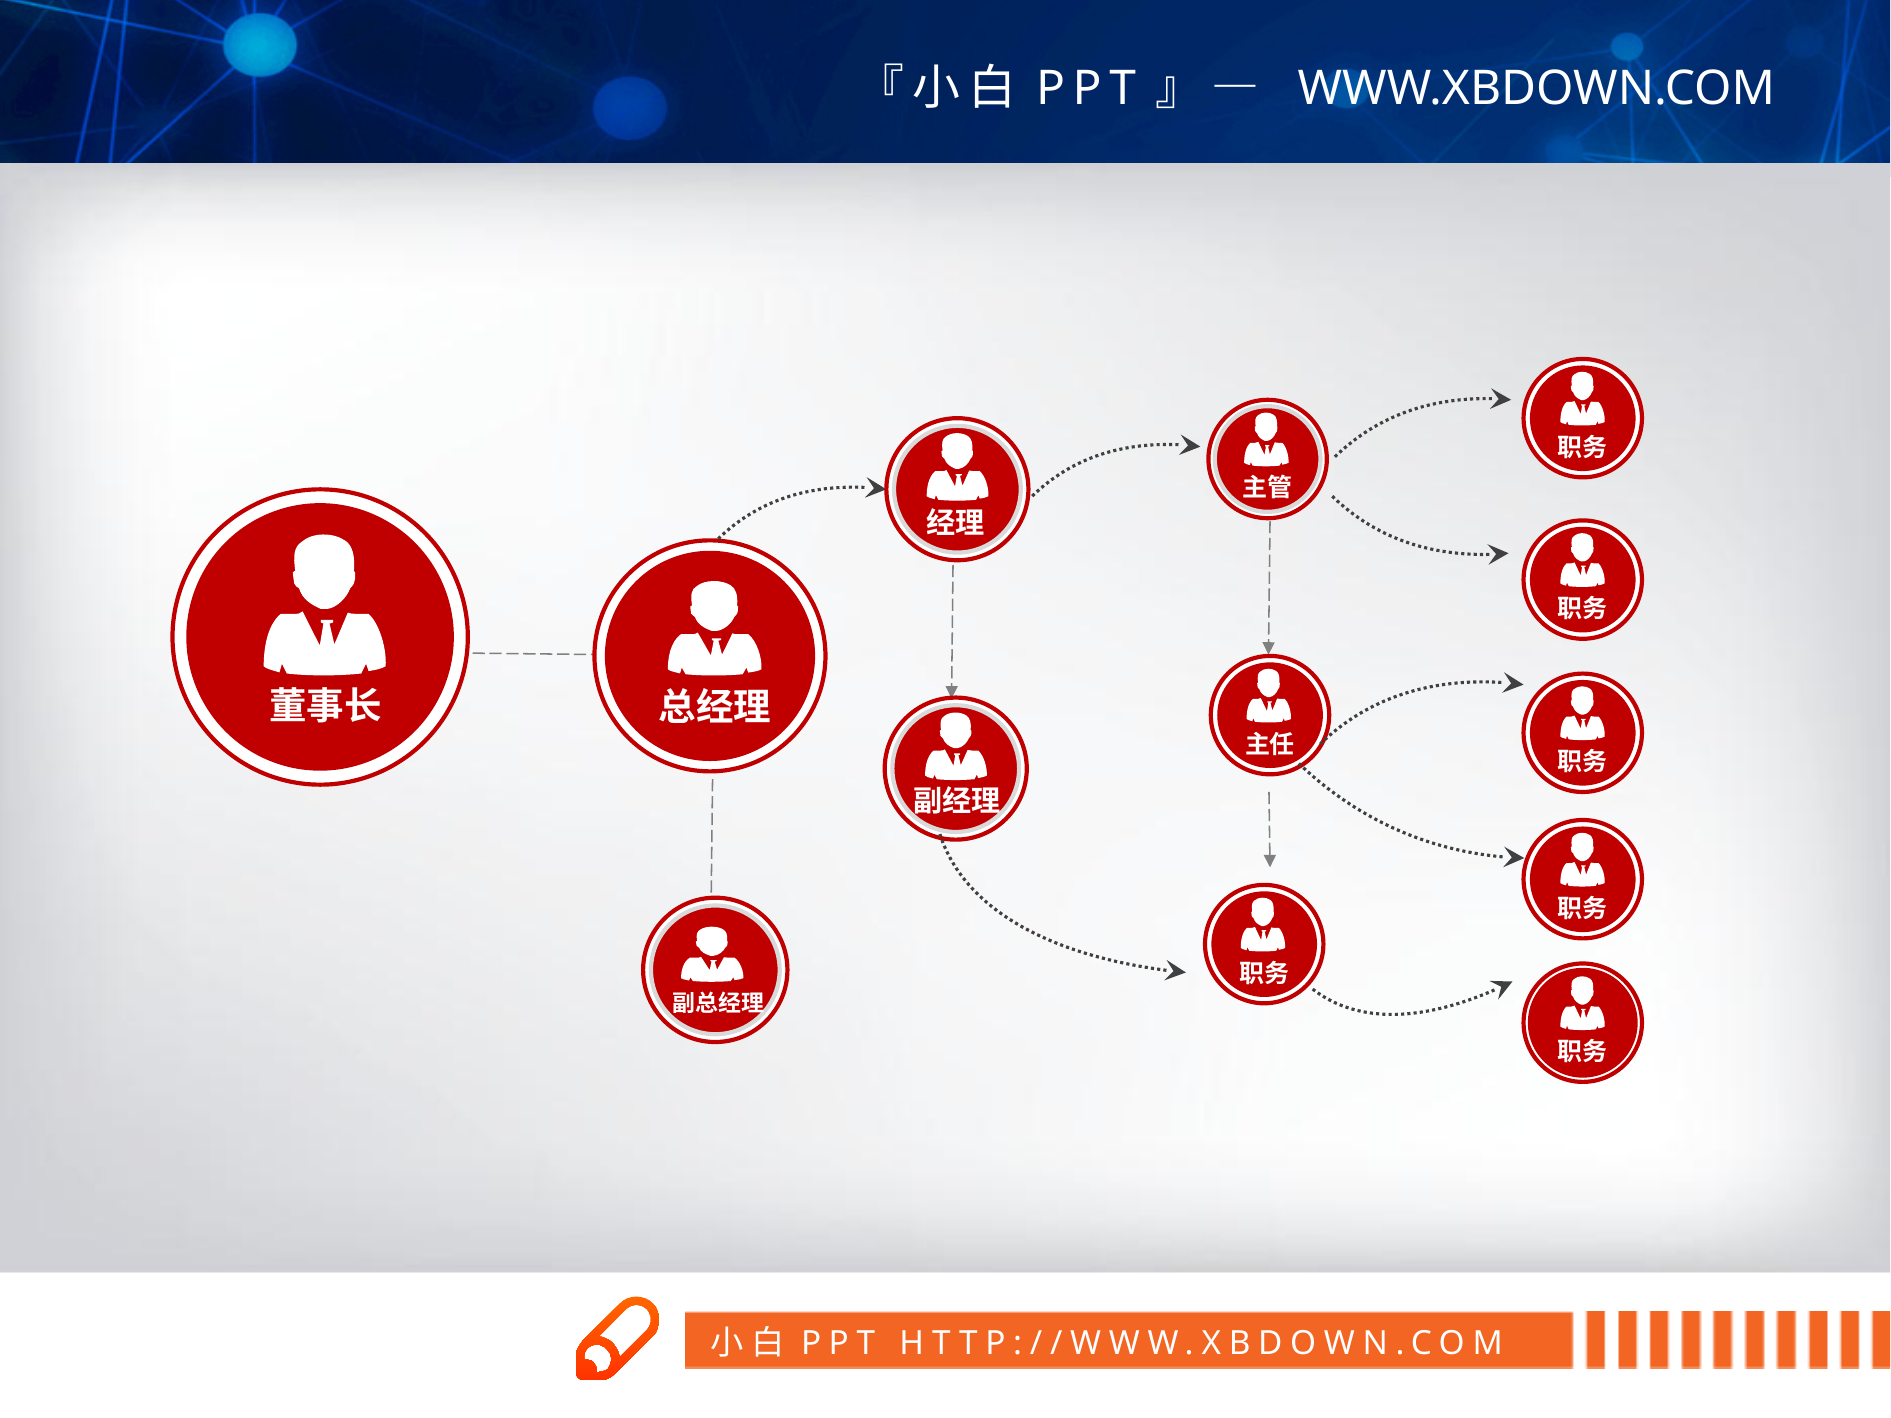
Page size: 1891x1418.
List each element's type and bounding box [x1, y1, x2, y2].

text_box [1034, 434, 1201, 498]
text_box [1334, 672, 1518, 740]
picture [0, 0, 1891, 1275]
text_box [1523, 819, 1643, 939]
text_box [944, 848, 1186, 981]
text_box [1523, 520, 1643, 640]
text_box [1523, 673, 1643, 793]
text_box [642, 897, 788, 1043]
text_box [716, 476, 881, 538]
text_box [1523, 963, 1643, 1083]
text_box [1204, 884, 1324, 1004]
text_box [886, 417, 1029, 561]
text_box [172, 489, 469, 785]
text_box [1210, 655, 1330, 775]
picture [685, 1311, 1891, 1369]
text_box [1208, 399, 1328, 519]
text_box [1328, 980, 1513, 1017]
text_box [1317, 777, 1518, 868]
text_box [1523, 358, 1643, 478]
text_box [1332, 494, 1509, 565]
text_box [1333, 388, 1512, 459]
text_box [884, 697, 1027, 840]
text_box [594, 540, 826, 772]
